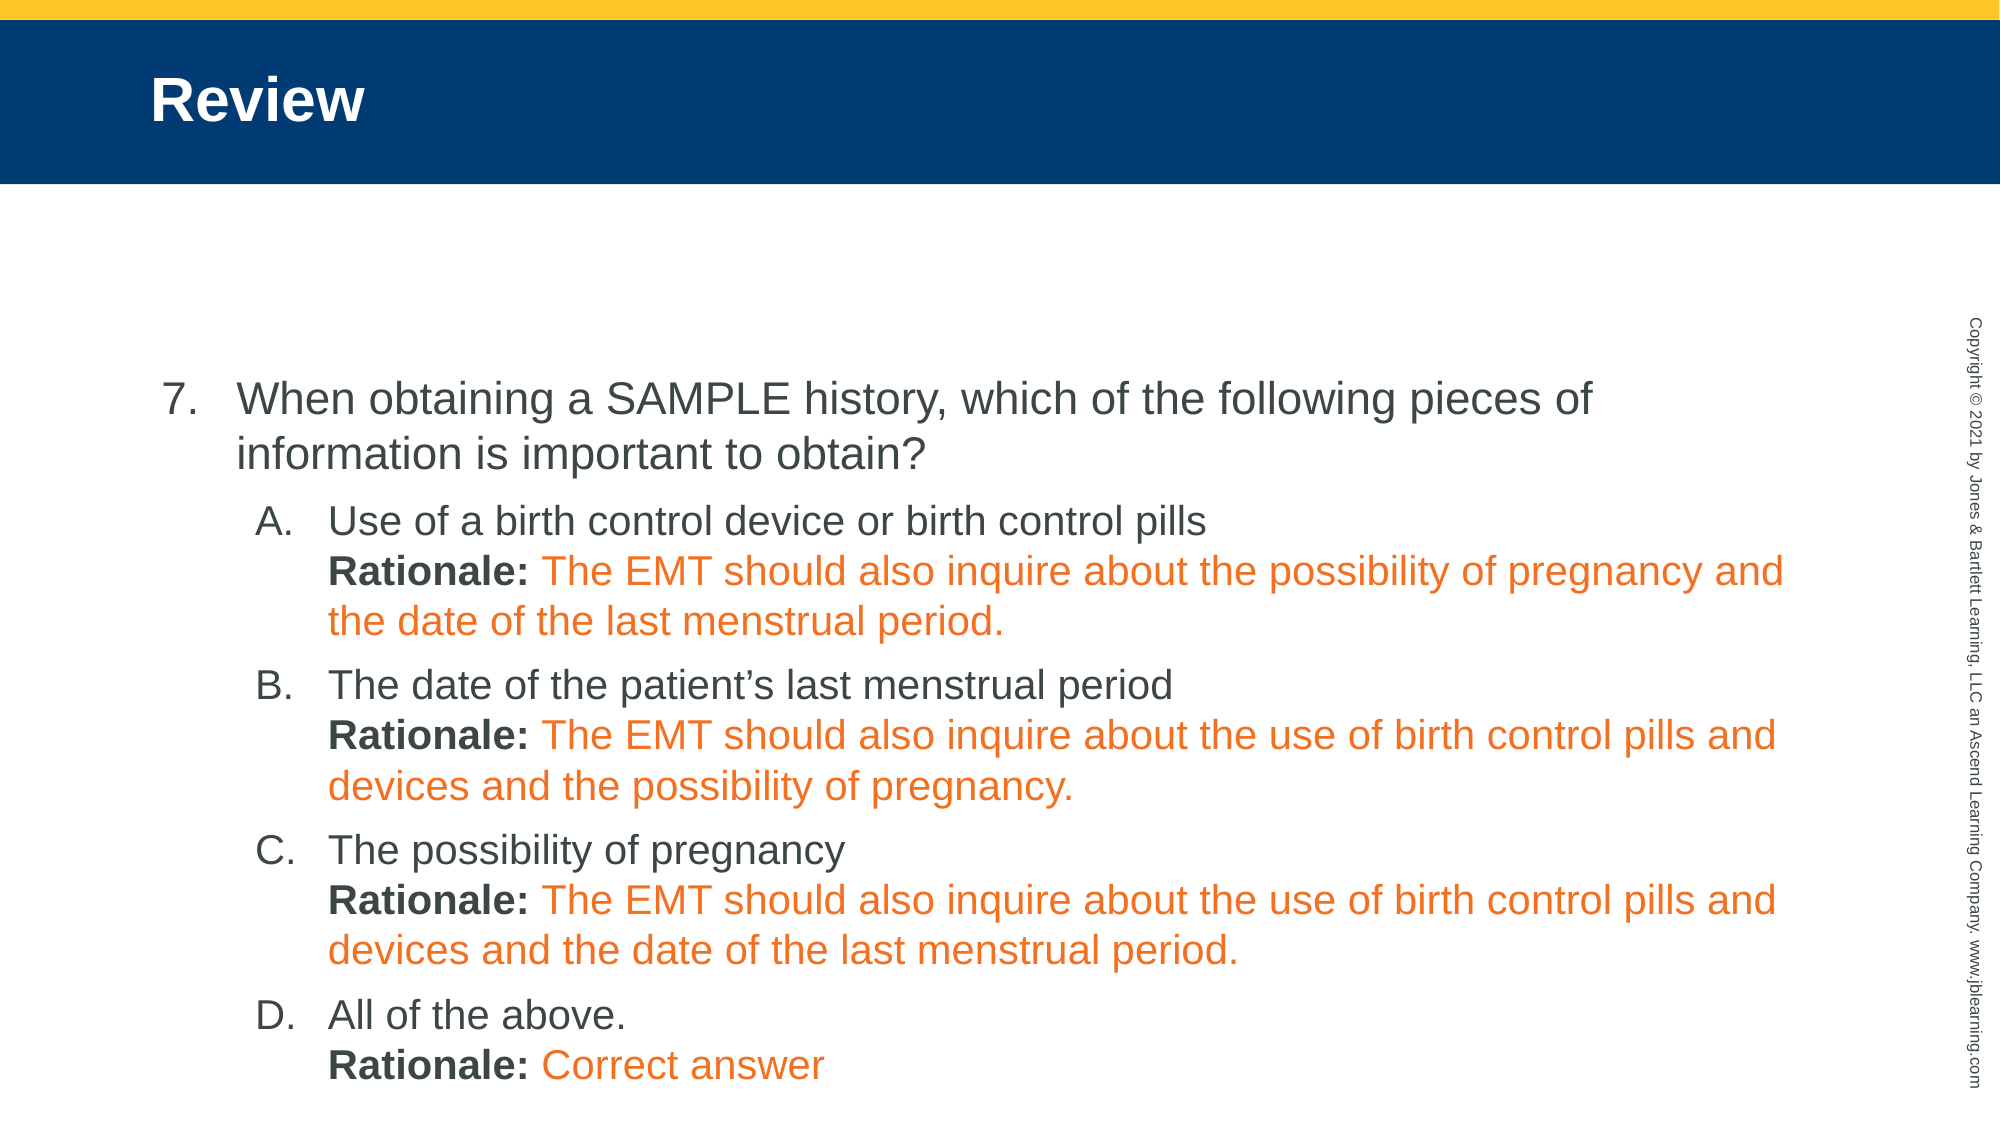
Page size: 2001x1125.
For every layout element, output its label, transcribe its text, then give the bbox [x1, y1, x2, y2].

list When obtaining a SAMPLE history, which of the following pieces of information is important to obtain? Use of a birth control device or birth control pills Rationale: The EMT should also inquire about the possibility of pregnancy and the date of the last menstrual period. The date of the patient’s last menstrual period Rationale: The EMT should also inquire about the use of birth control pills and devices and the possibility of pregnancy. The possibility of pregnancy Rationale: The EMT should also inquire about the use of birth control pills and devices and the date of the last menstrual period. All of the above. Rationale: Correct answer [146, 361, 1859, 1016]
title Review [0, 19, 2000, 185]
